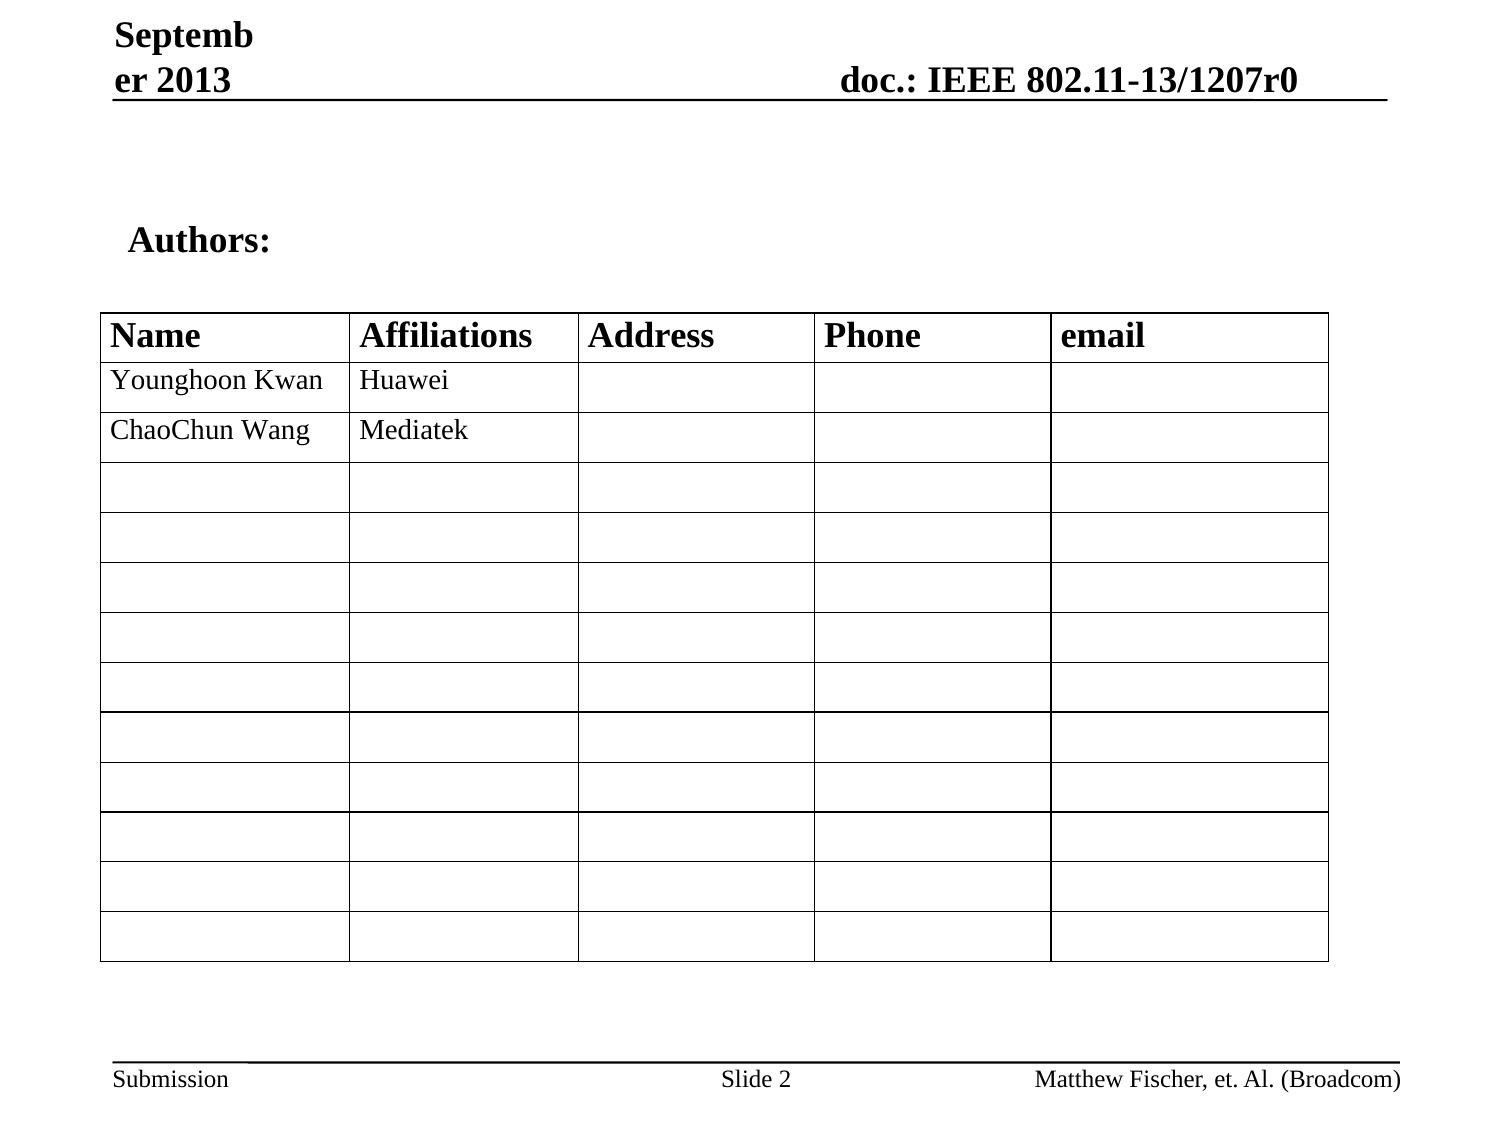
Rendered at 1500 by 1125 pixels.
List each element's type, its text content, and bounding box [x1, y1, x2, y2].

footer Matthew Fischer, et. Al. (Broadcom) [1029, 1061, 1402, 1093]
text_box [86, 312, 1389, 1034]
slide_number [114, 54, 270, 101]
title Authors: [112, 187, 1388, 288]
slide_number Slide 2 [712, 1061, 800, 1093]
